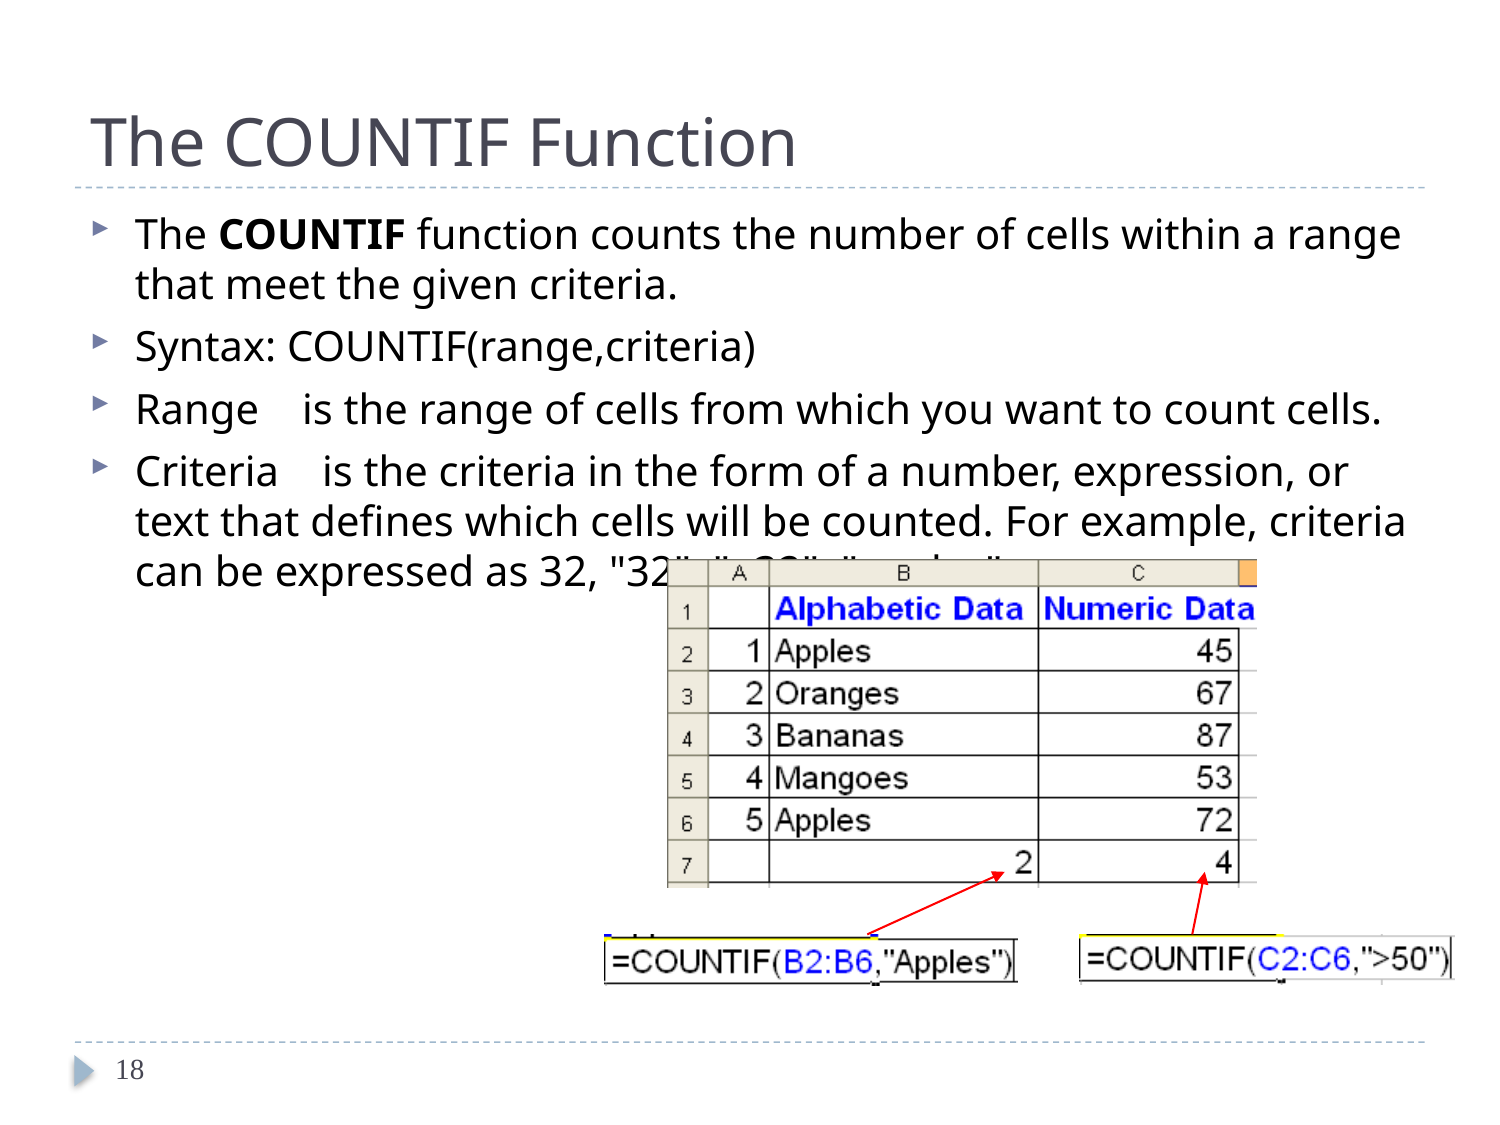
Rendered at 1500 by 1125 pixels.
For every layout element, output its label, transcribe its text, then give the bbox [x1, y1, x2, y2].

list The COUNTIF function counts the number of cells within a range that meet the given criteria. Syntax: COUNTIF(range,criteria) Range is the range of cells from which you want to count cells. Criteria is the criteria in the form of a number, expression, or text that defines which cells will be counted. For example, criteria can be expressed as 32, "32", ">32", "apples". [74, 199, 1426, 1011]
title The COUNTIF Function [74, 24, 1426, 188]
picture [604, 934, 1018, 987]
slide_number 18 [100, 1042, 426, 1103]
picture [667, 559, 1257, 888]
picture [1079, 934, 1455, 985]
